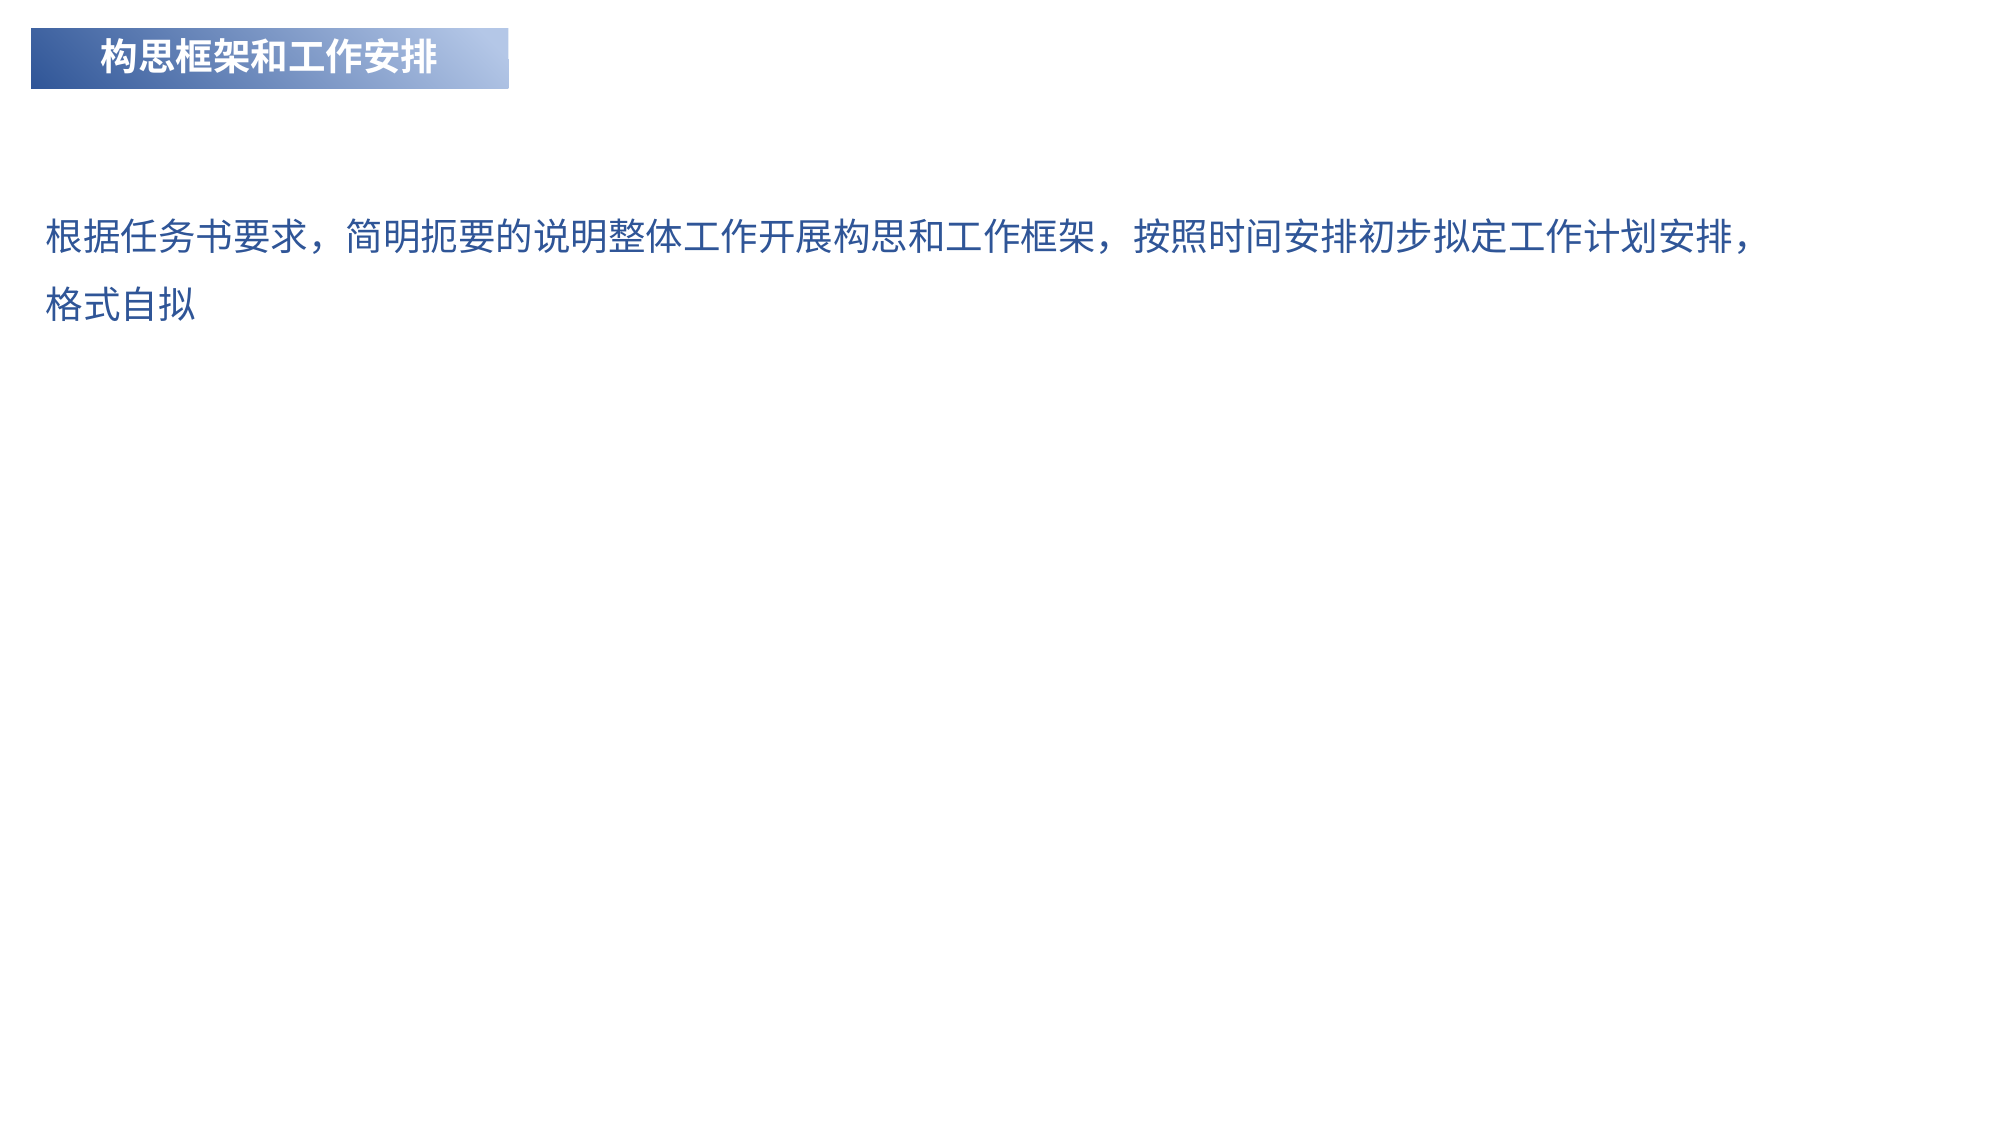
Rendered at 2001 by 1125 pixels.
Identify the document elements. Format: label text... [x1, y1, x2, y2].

text_box 构思框架和工作安排 [30, 27, 509, 90]
text_box 根据任务书要求，简明扼要的说明整体工作开展构思和工作框架，按照时间安排初步拟定工作计划安排， 格式自拟 [30, 183, 1948, 334]
